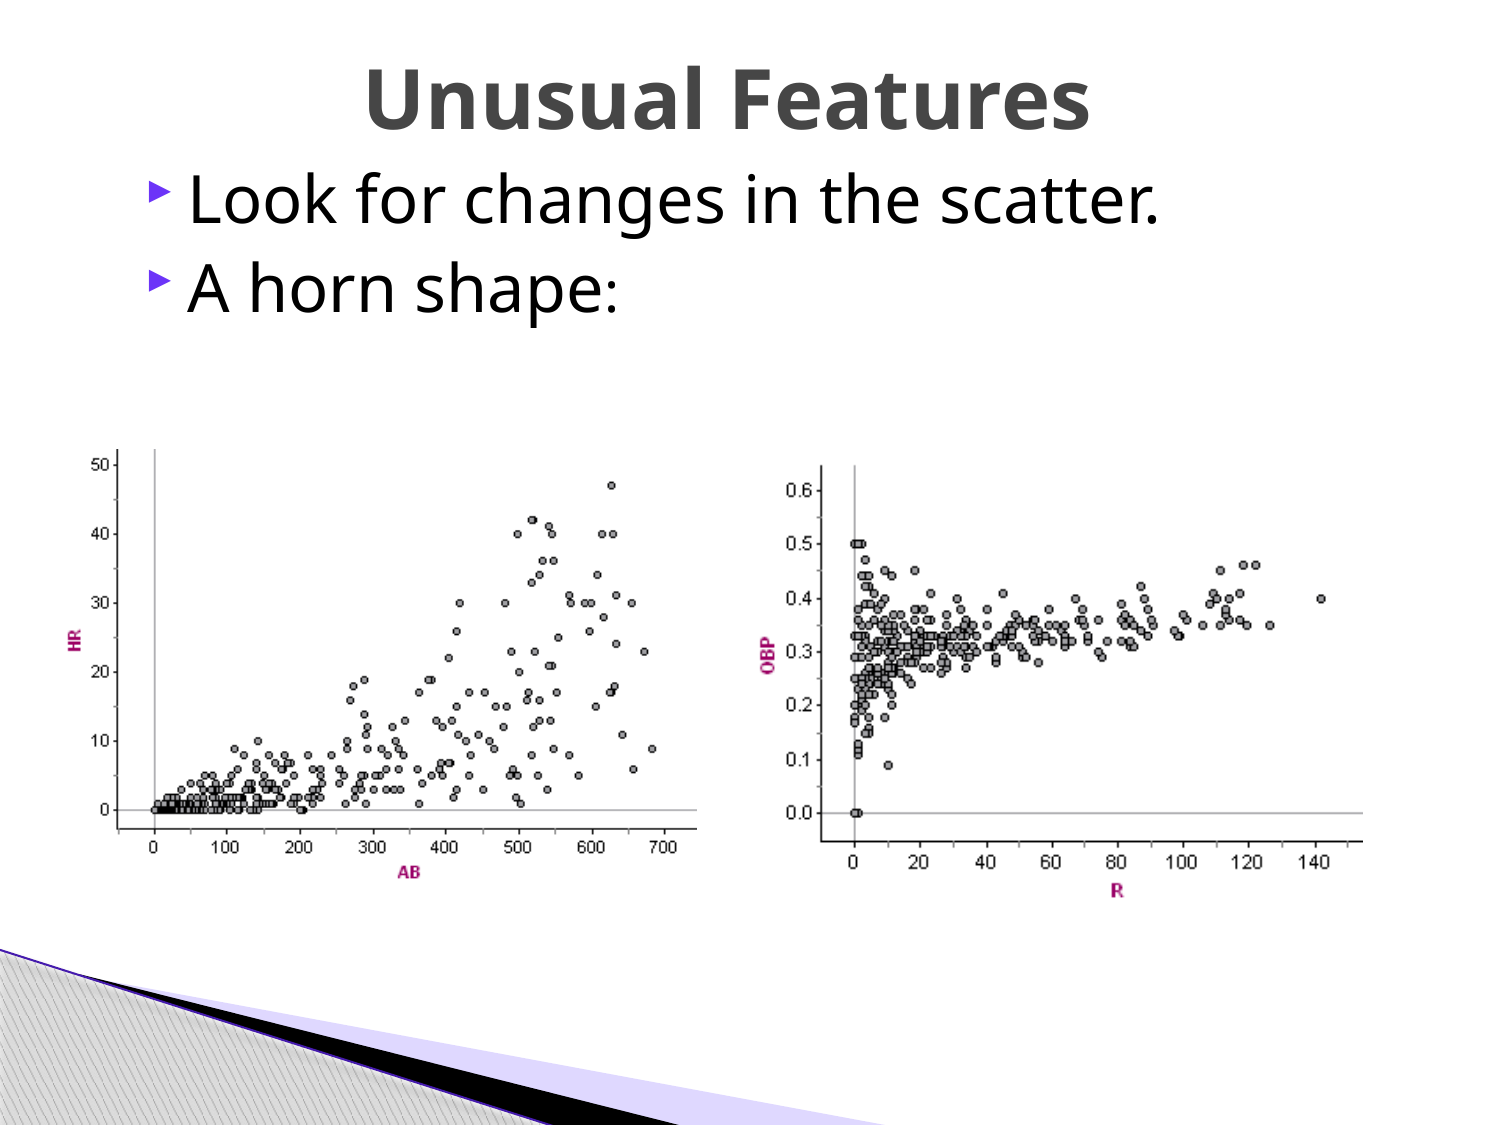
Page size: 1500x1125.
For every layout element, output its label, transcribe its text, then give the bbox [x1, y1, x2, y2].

list Look for changes in the scatter. A horn shape: [112, 149, 1343, 1025]
picture [62, 449, 697, 888]
picture [749, 462, 1363, 903]
title Unusual Features [112, 50, 1343, 143]
